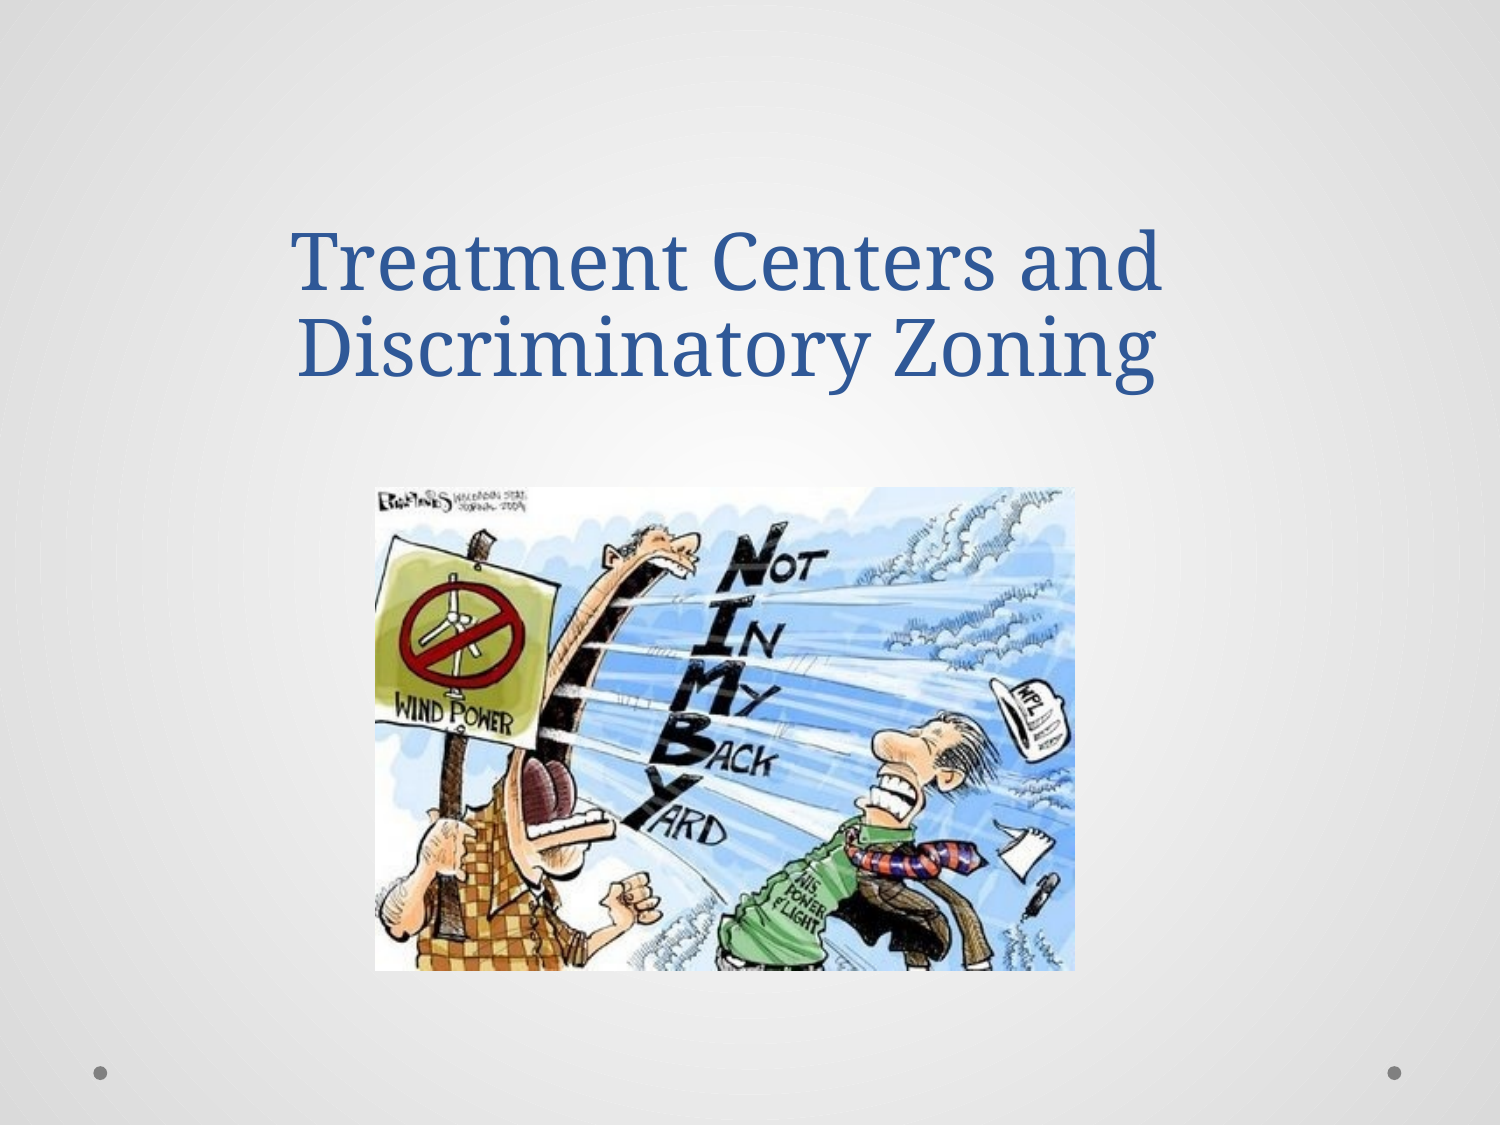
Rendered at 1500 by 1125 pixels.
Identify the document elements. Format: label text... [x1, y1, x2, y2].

picture [374, 487, 1076, 971]
title Treatment Centers and Discriminatory Zoning [62, 212, 1413, 400]
